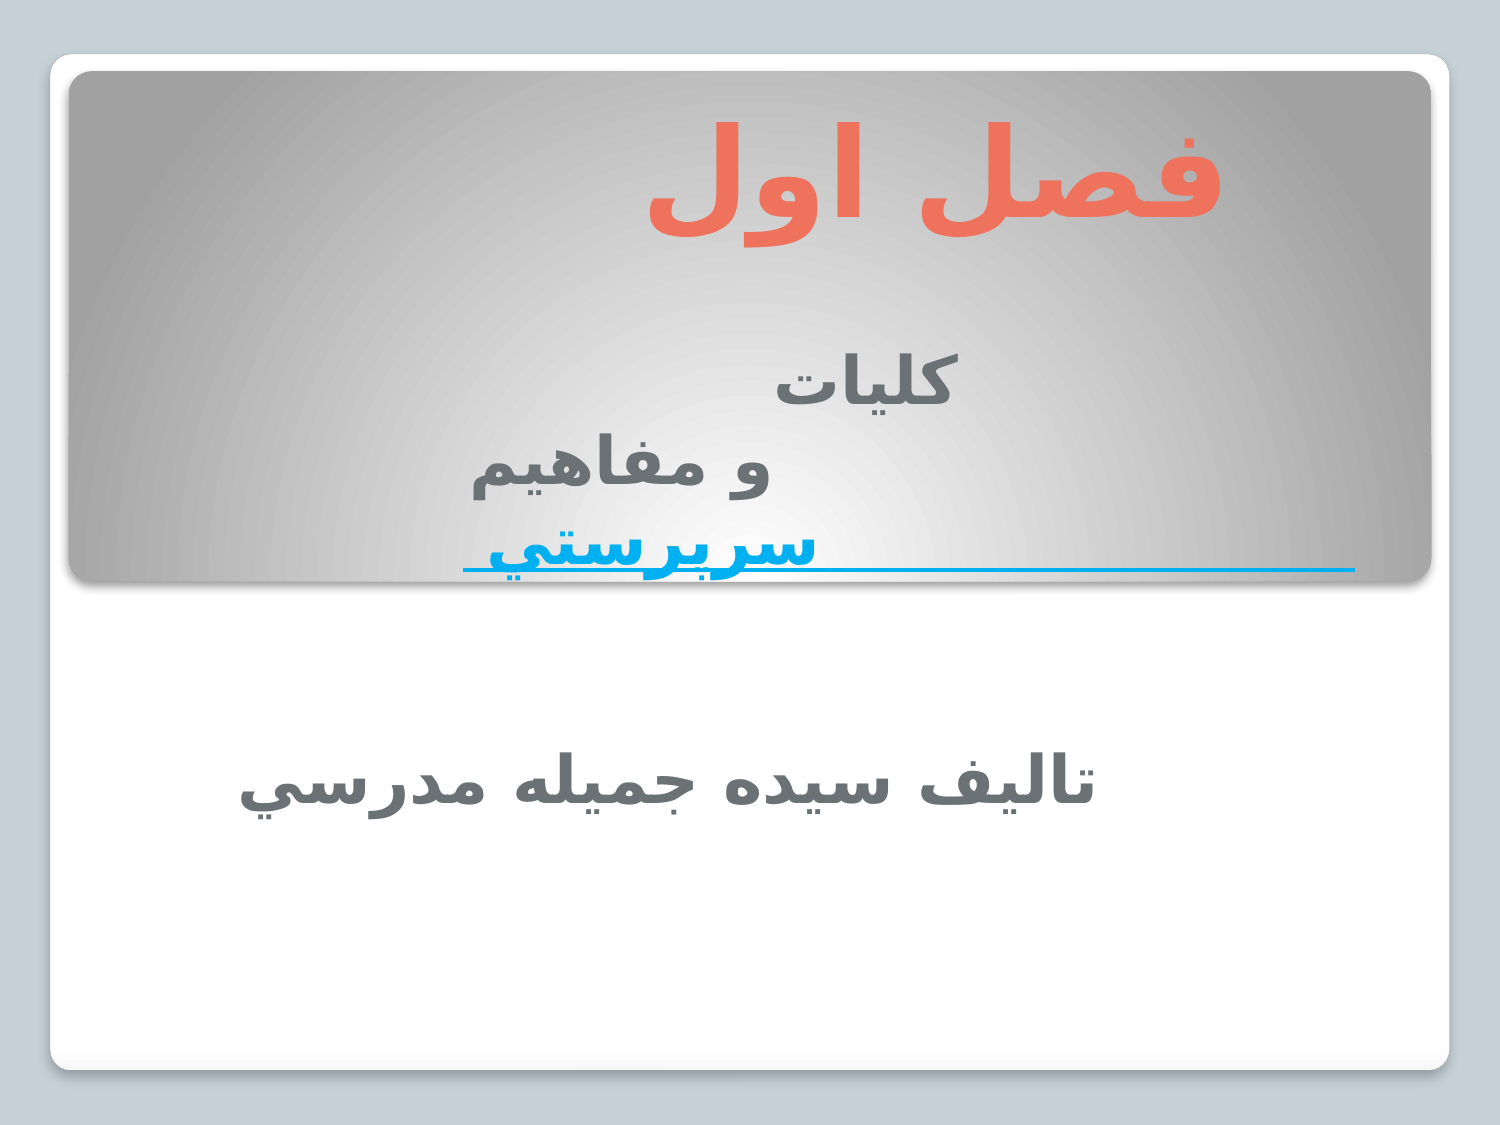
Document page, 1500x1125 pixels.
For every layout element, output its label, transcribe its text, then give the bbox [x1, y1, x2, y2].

title فصل اول [0, 0, 1500, 250]
subtitle كليات و مفاهيم سرپرستي تاليف سيده جميله مدرسي [87, 337, 1376, 988]
